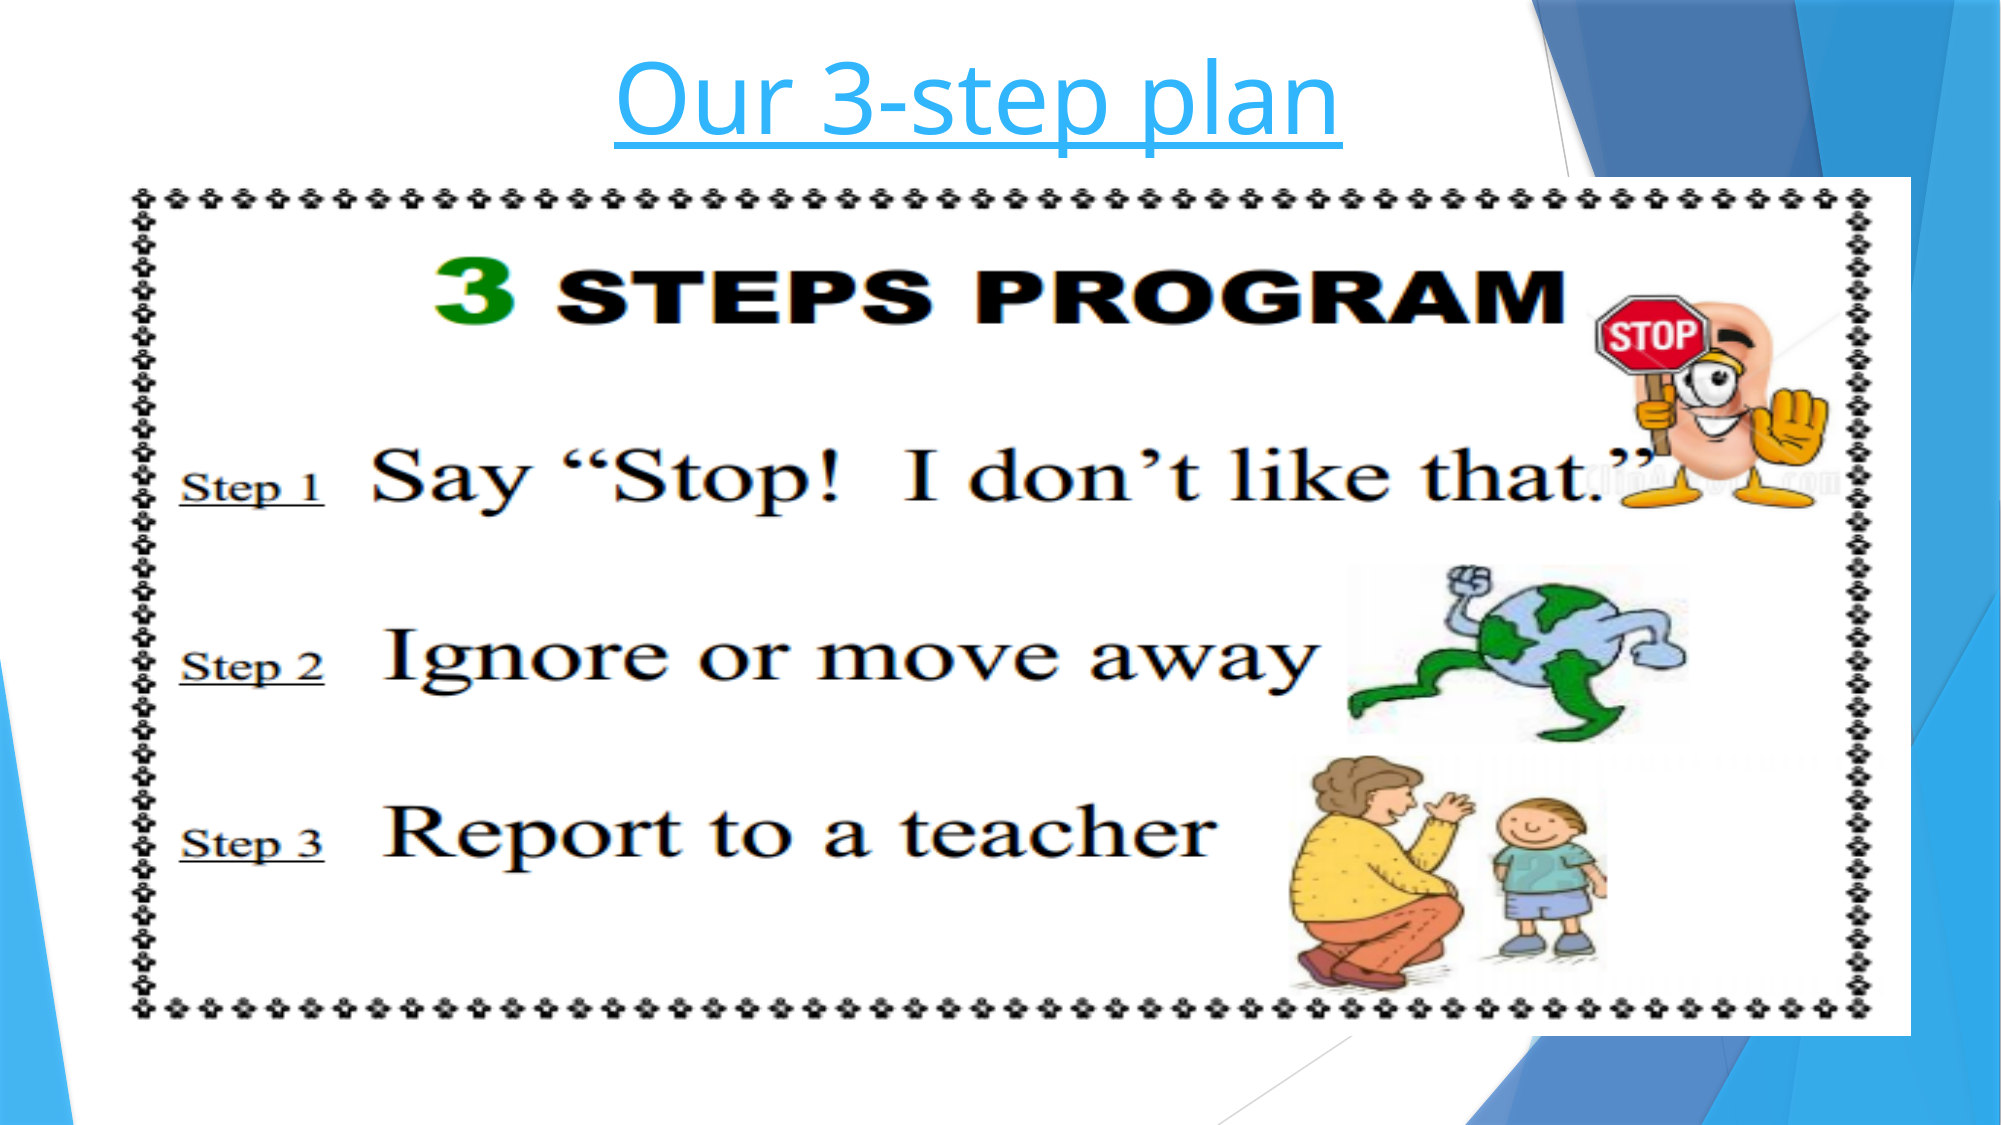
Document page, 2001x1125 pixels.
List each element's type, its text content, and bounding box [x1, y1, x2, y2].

text_box Our 3-step plan [598, 26, 1359, 162]
picture [110, 176, 1911, 1036]
